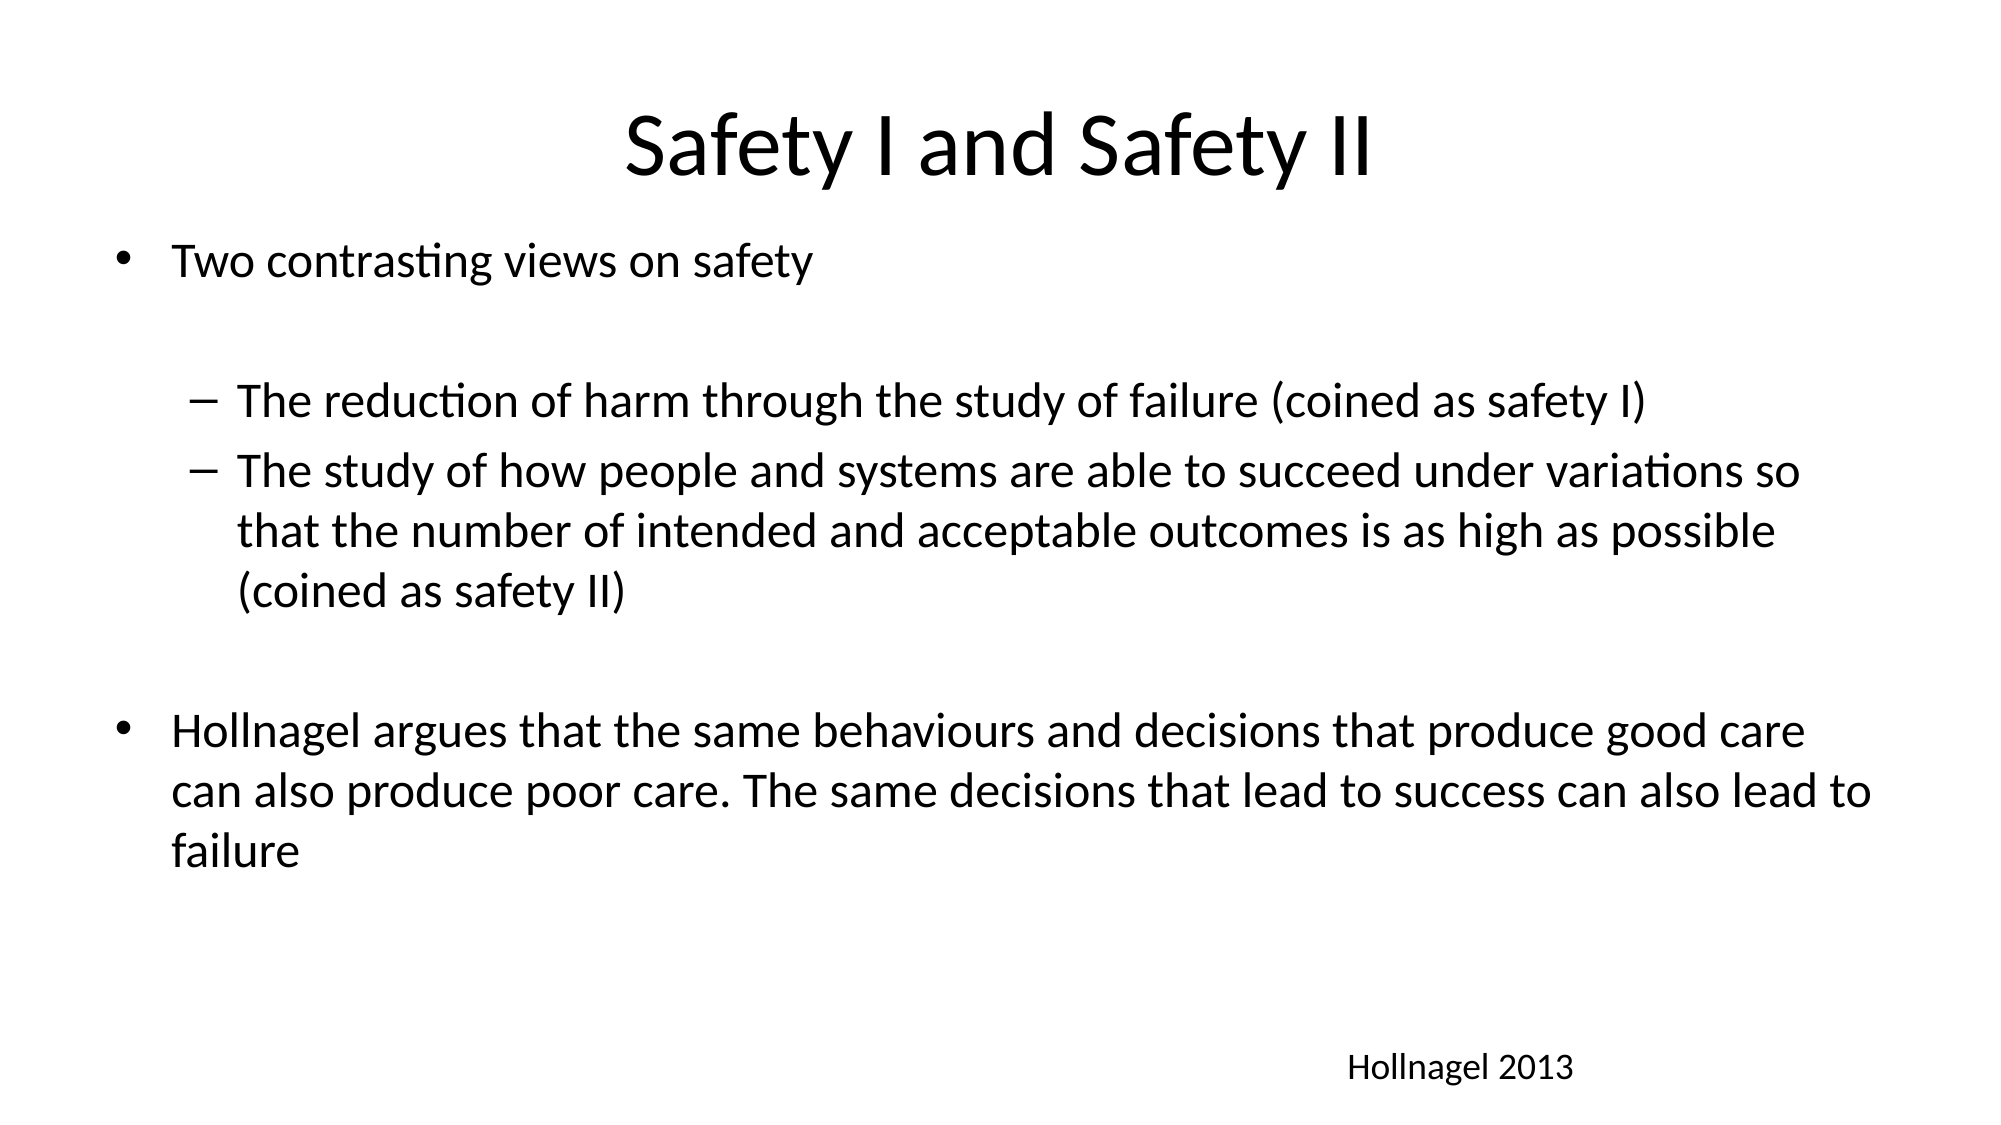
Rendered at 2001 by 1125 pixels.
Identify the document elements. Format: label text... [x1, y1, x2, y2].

title Safety I and Safety II [99, 45, 1900, 219]
list Two contrasting views on safety The reduction of harm through the study of failure (coined as safety I) The study of how people and systems are able to succeed under variations so that the number of intended and acceptable outcomes is as high as possible (coined as safety II) Hollnagel argues that the same behaviours and decisions that produce good care can also produce poor care. The same decisions that lead to success can also lead to failure [99, 219, 1900, 1035]
text_box Hollnagel 2013 [1332, 1034, 1589, 1095]
